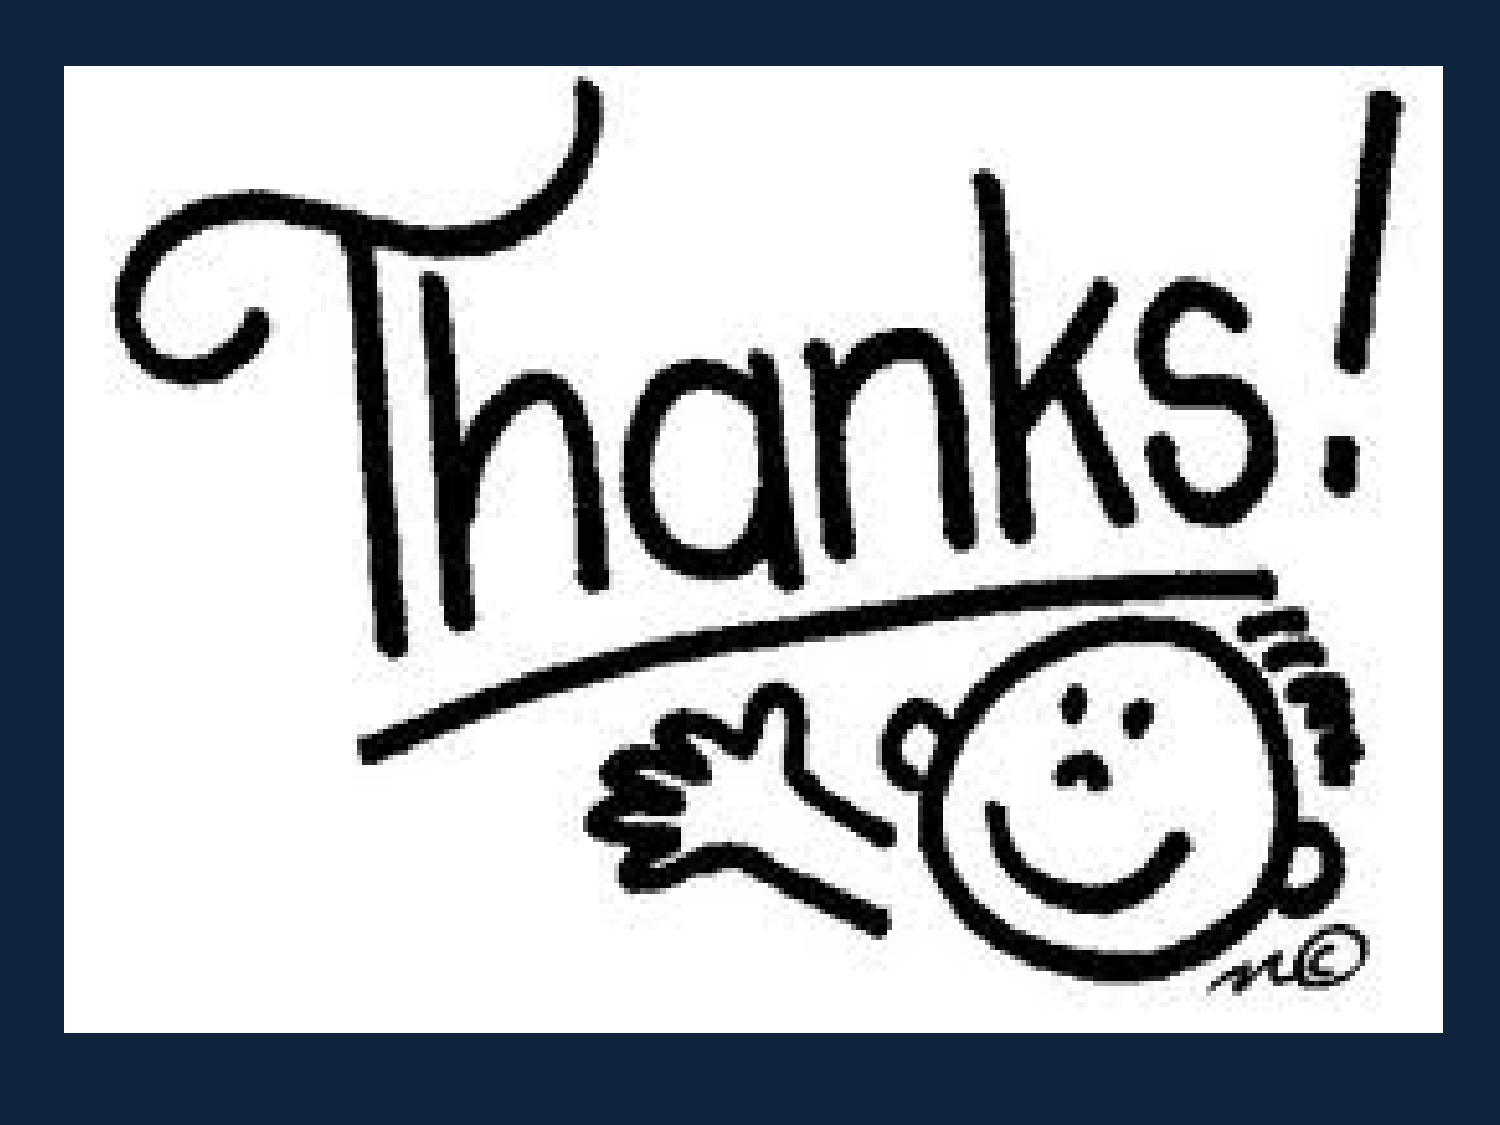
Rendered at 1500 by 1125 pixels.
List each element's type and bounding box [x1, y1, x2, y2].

list [64, 66, 1443, 1034]
